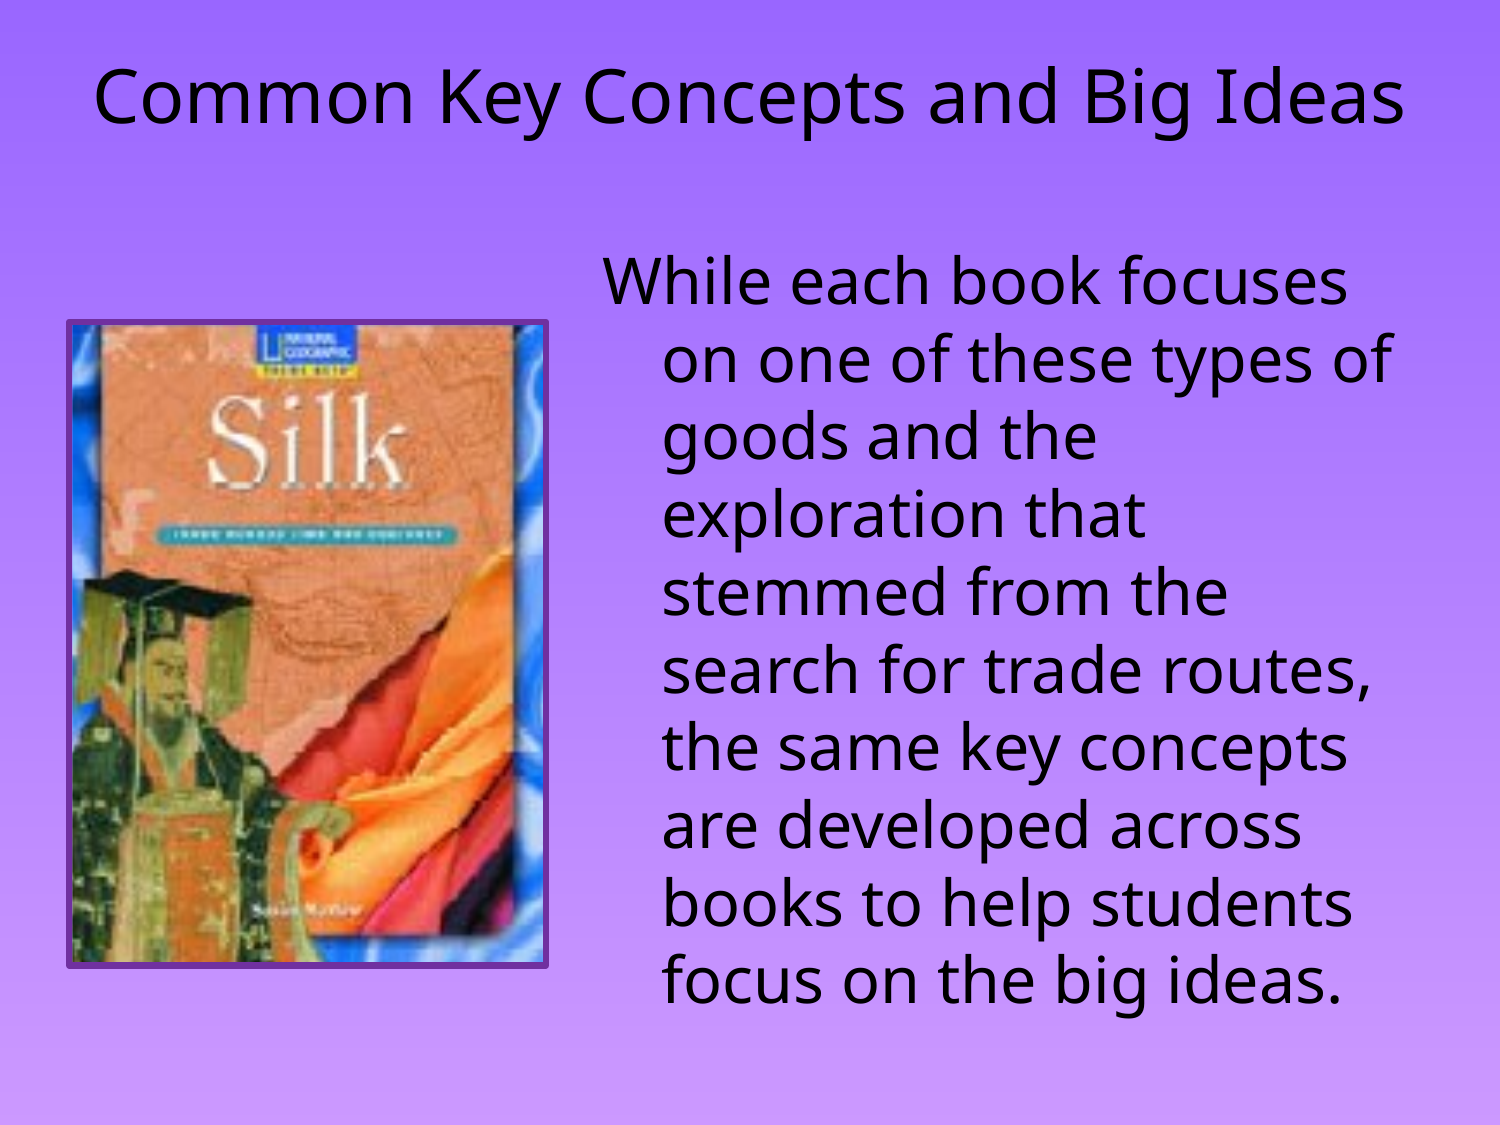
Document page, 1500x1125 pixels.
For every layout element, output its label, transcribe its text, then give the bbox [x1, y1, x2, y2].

list While each book focuses on one of these types of goods and the exploration that stemmed from the search for trade routes, the same key concepts are developed across books to help students focus on the big ideas. [587, 232, 1425, 1025]
title Common Key Concepts and Big Ideas [0, 0, 1500, 188]
picture [72, 324, 544, 963]
